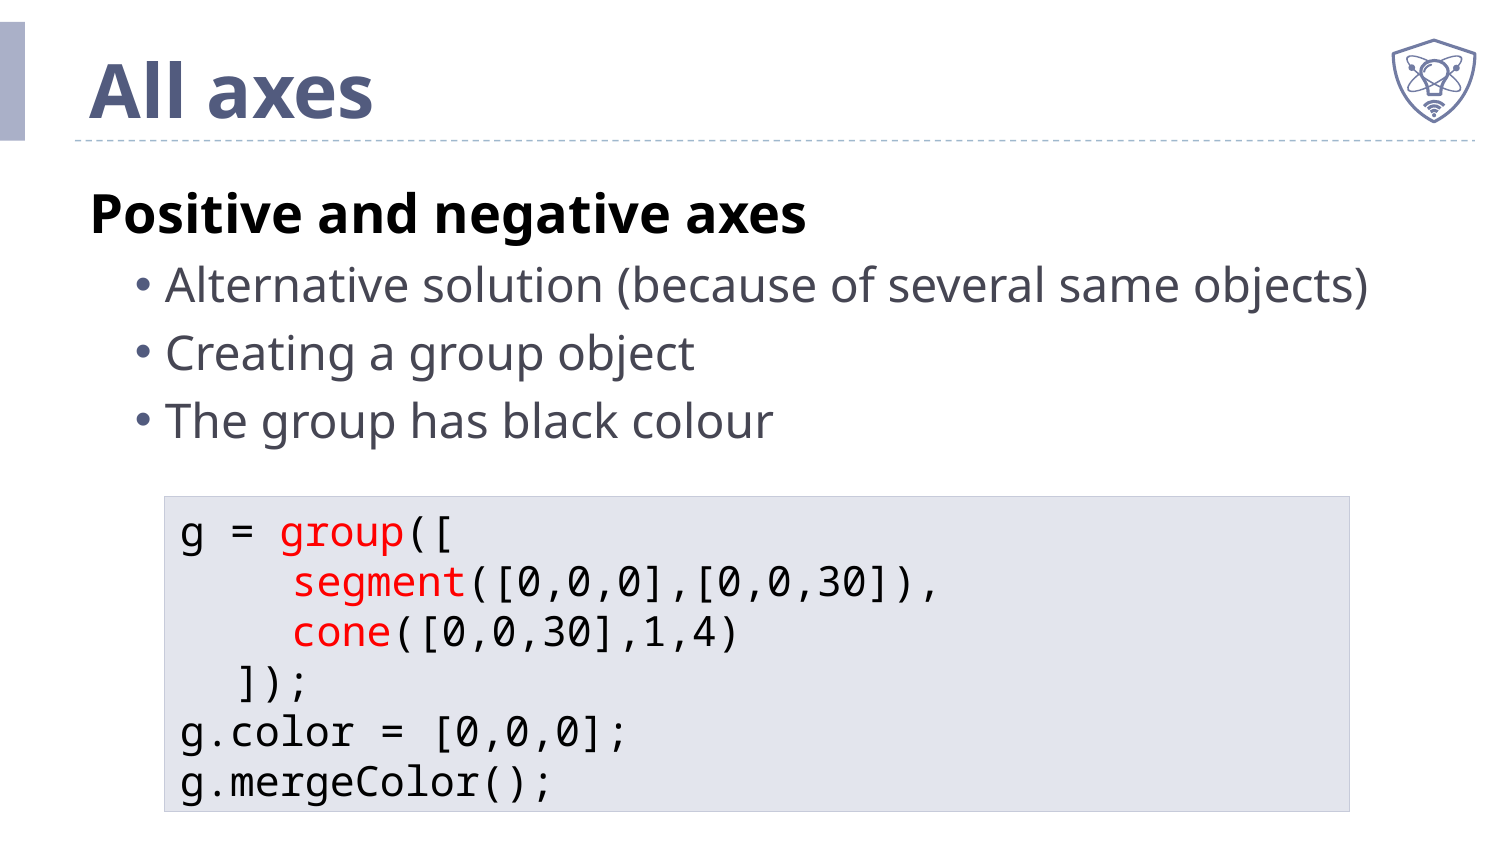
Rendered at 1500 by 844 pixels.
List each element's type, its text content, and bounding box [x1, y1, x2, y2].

title All axes [75, 18, 1475, 141]
list Positive and negative axes Alternative solution (because of several same objects) Creating a group object The group has black colour [75, 171, 1475, 835]
text_box g = group([ segment([0,0,0],[0,0,30]), cone([0,0,30],1,4) ]); g.color = [0,0,0]; g.mergeColor(); [164, 496, 1350, 812]
